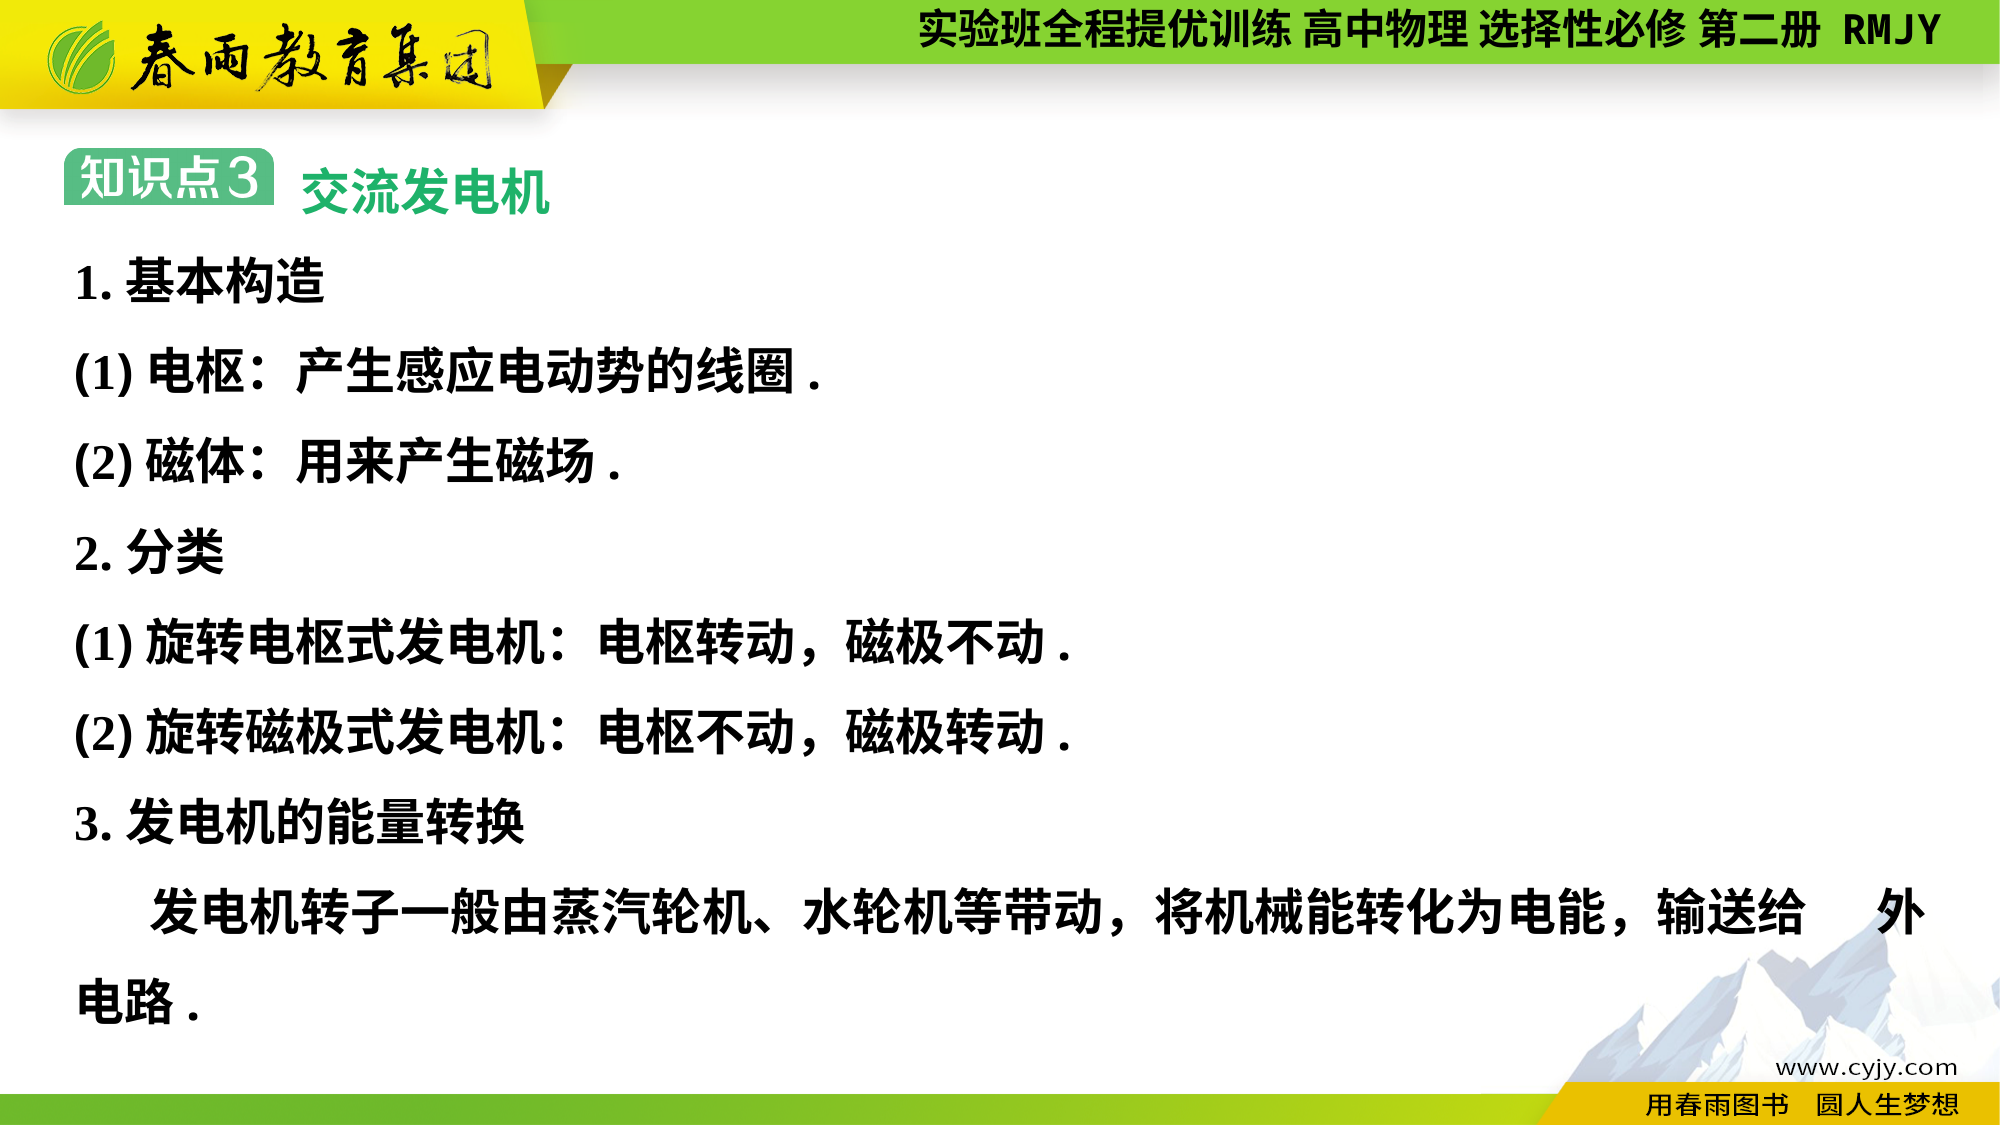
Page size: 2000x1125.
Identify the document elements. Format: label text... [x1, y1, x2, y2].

picture [0, 0, 2000, 1125]
list 交流发电机 1.基本构造 (1)电枢：产生感应电动势的线圈. (2)磁体：用来产生磁场. 2.分类 (1)旋转电枢式发电机：电枢转动，磁极不动. (2)旋转磁极式发电机：电枢不动，磁极转动. 3.发电机的能量转换 发电机转子一般由蒸汽轮机、水轮机等带动，将机械能转化为电能，输送给 外电路. [59, 122, 1944, 1047]
